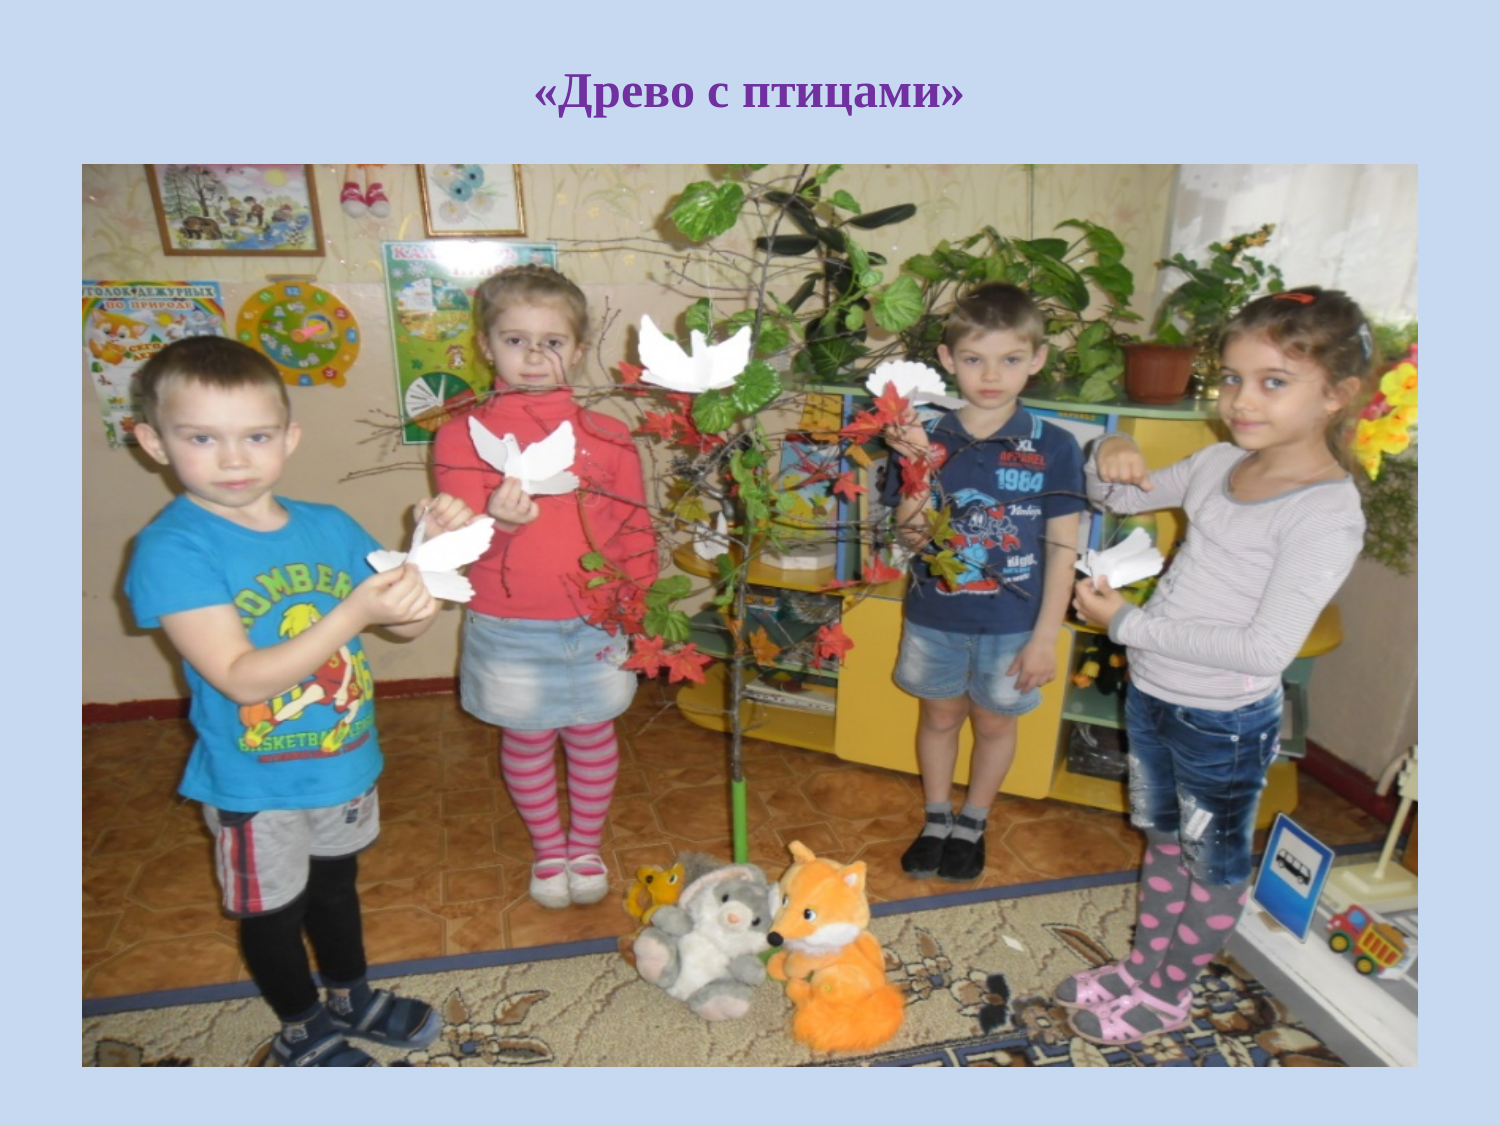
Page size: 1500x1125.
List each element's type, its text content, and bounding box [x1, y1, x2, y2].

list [81, 163, 1419, 1067]
title «Древо с птицами» [75, 45, 1425, 129]
